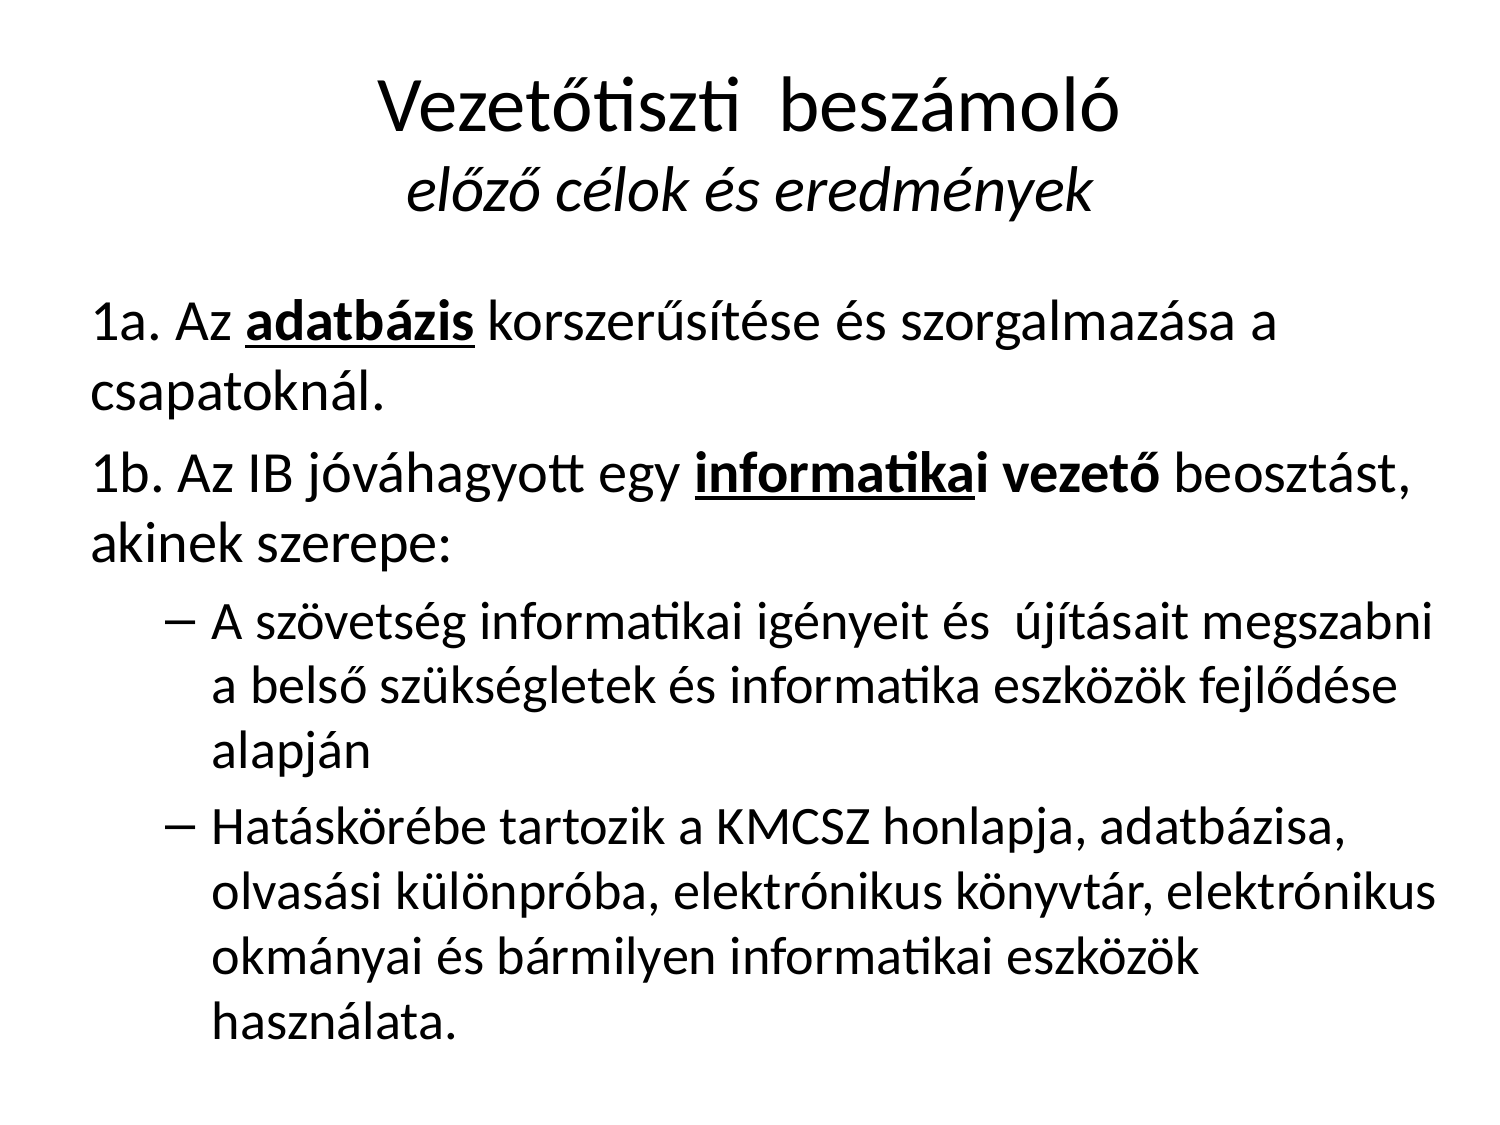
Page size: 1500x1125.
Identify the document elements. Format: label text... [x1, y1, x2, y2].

title Vezetőtiszti beszámoló előző célok és eredmények [75, 45, 1425, 233]
list 1a. Az adatbázis korszerűsítése és szorgalmazása a csapatoknál. 1b. Az IB jóváhagyott egy informatikai vezető beosztást, akinek szerepe: A szövetség informatikai igényeit és újításait megszabni a belső szükségletek és informatika eszközök fejlődése alapján Hatáskörébe tartozik a KMCSZ honlapja, adatbázisa, olvasási különpróba, elektrónikus könyvtár, elektrónikus okmányai és bármilyen informatikai eszközök használata. [75, 275, 1463, 1088]
